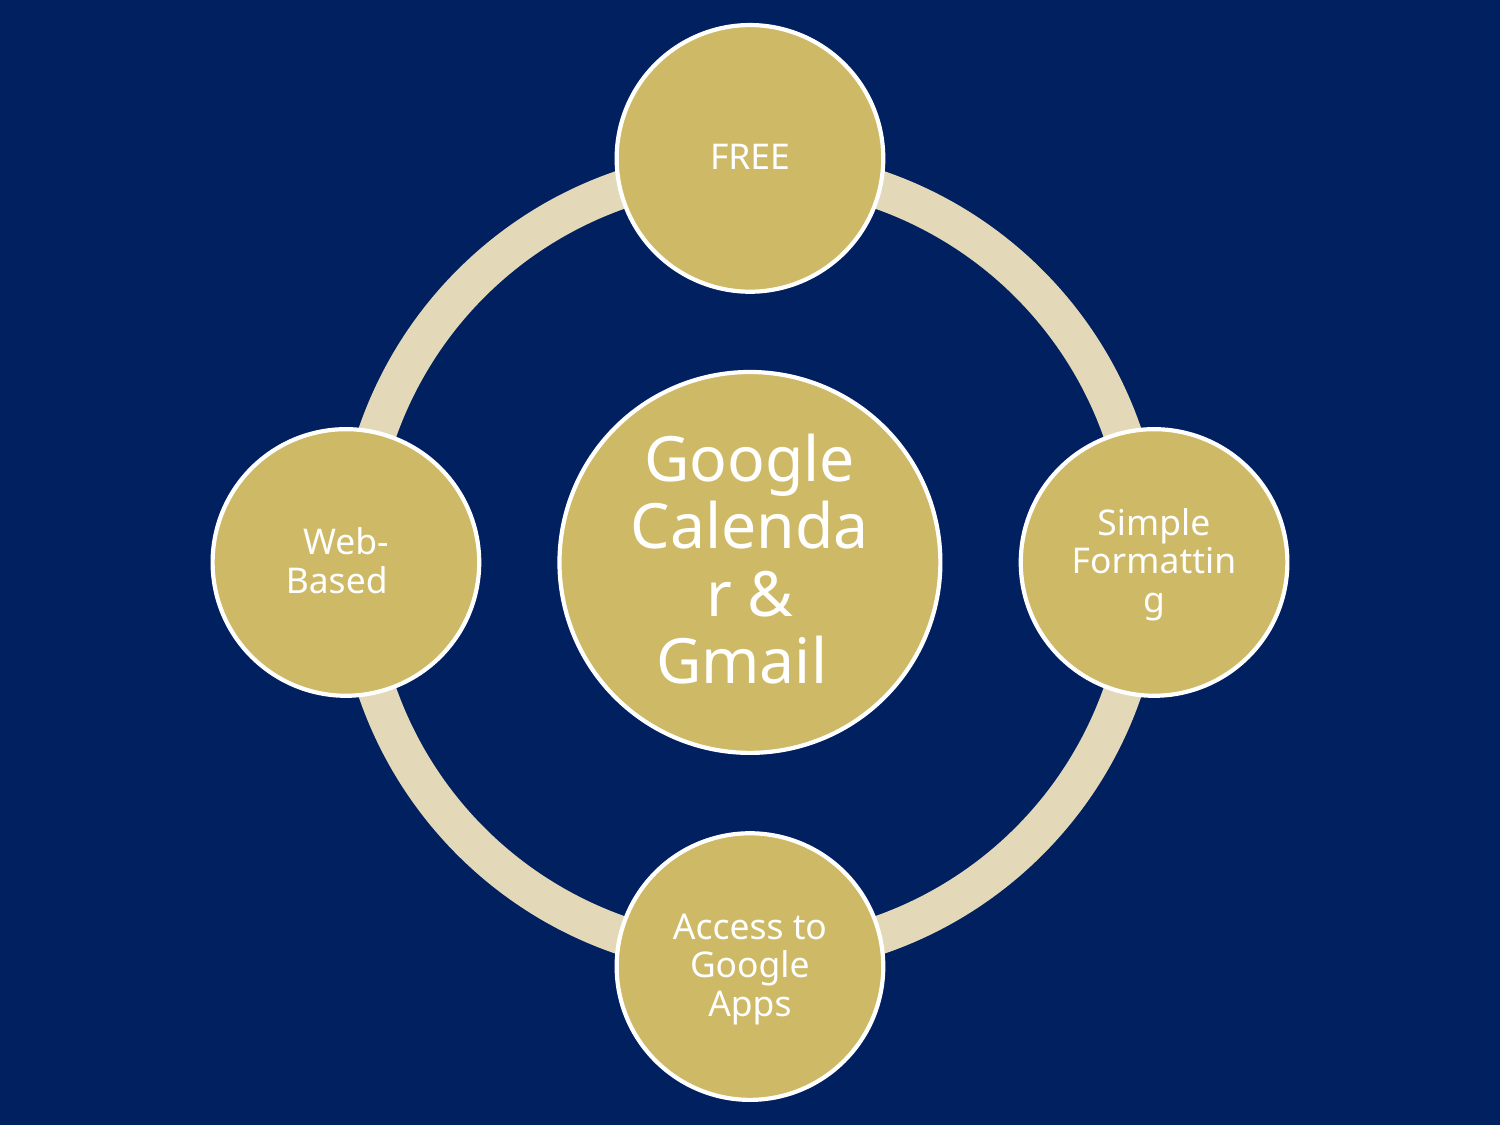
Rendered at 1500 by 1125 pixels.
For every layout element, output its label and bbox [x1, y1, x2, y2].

text_box [24, 24, 1476, 1101]
